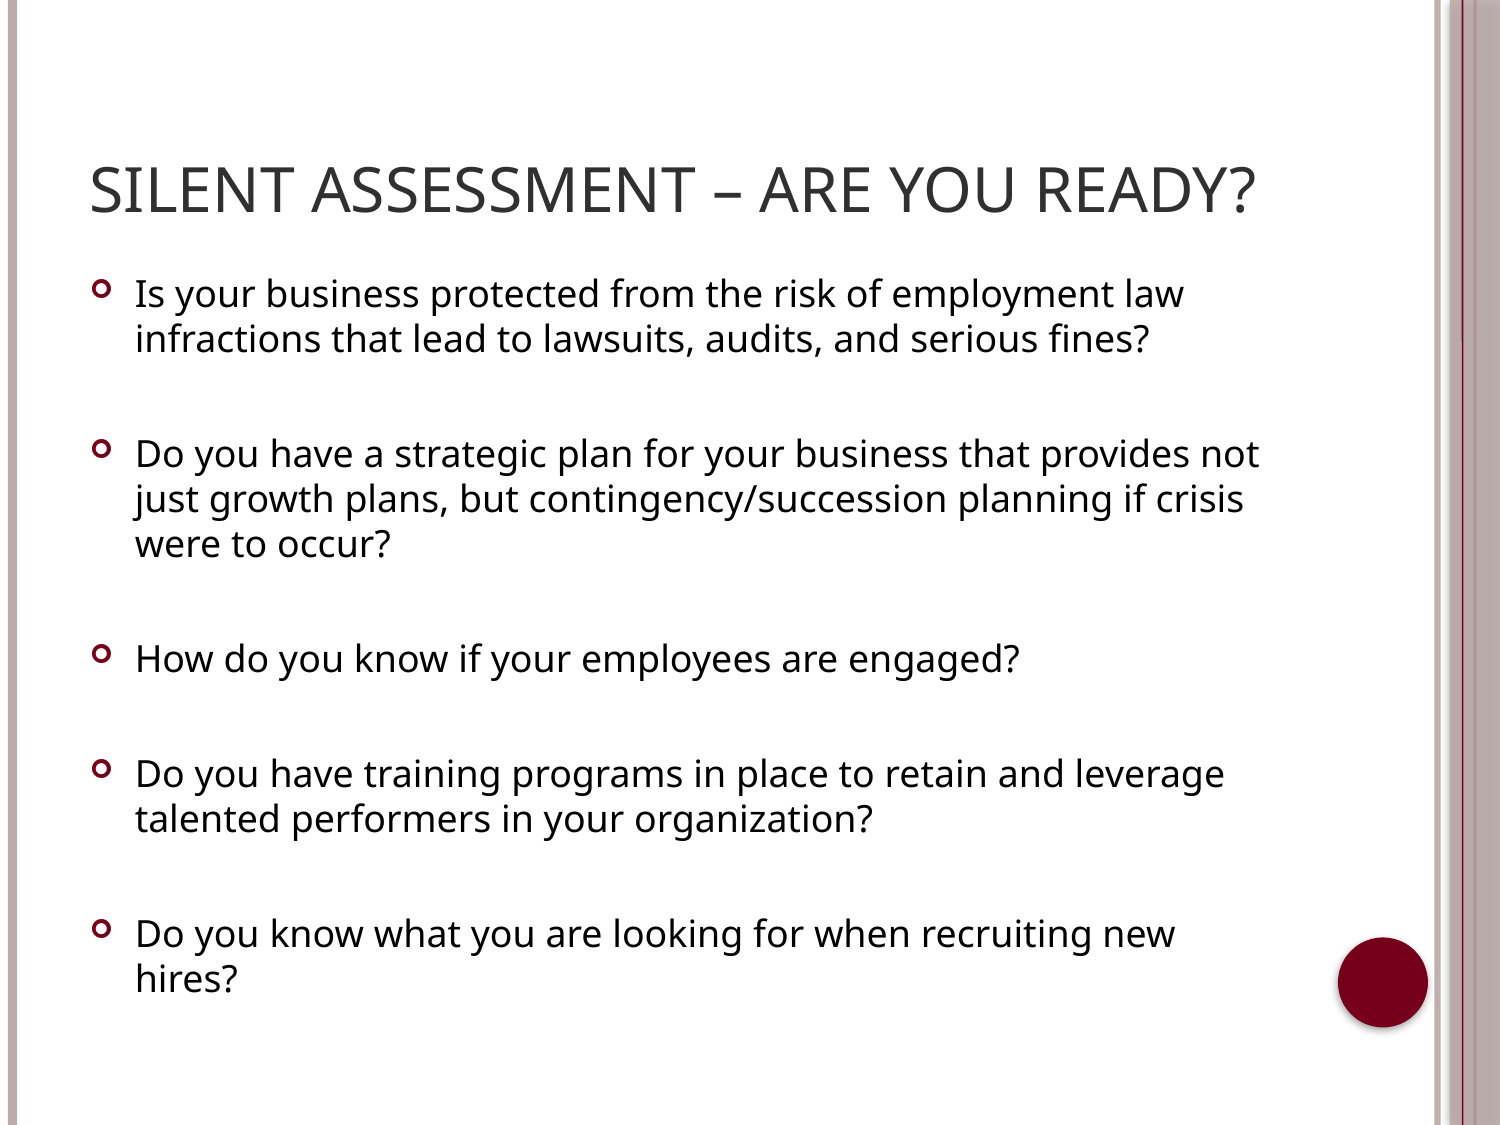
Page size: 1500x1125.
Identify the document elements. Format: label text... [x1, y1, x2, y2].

title Silent Assessment – Are You Ready? [75, 45, 1300, 233]
list Is your business protected from the risk of employment law infractions that lead to lawsuits, audits, and serious fines? Do you have a strategic plan for your business that provides not just growth plans, but contingency/succession planning if crisis were to occur? How do you know if your employees are engaged? Do you have training programs in place to retain and leverage talented performers in your organization? Do you know what you are looking for when recruiting new hires? [75, 262, 1300, 1062]
